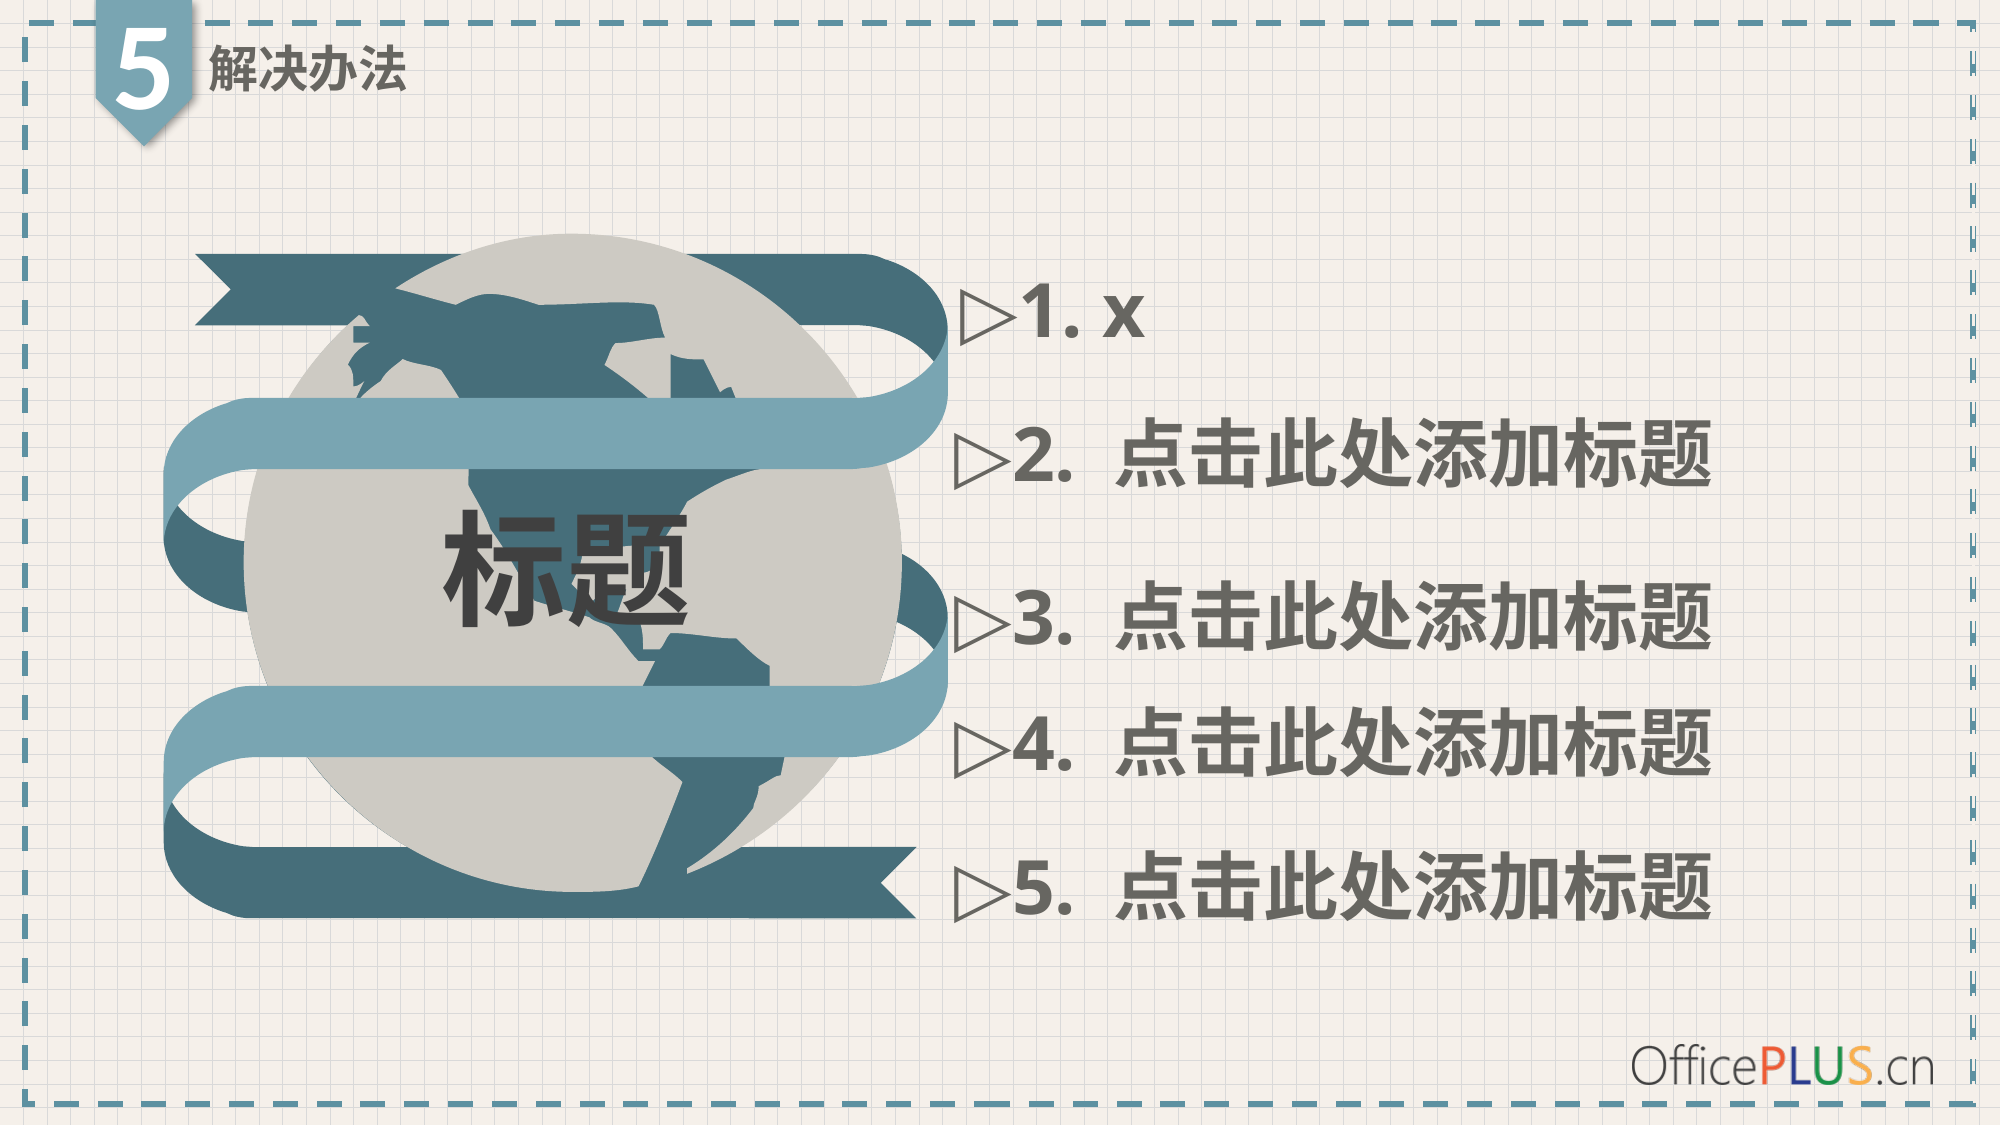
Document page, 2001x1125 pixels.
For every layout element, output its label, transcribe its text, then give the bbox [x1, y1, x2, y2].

text_box ▷2. 点击此处添加标题 [948, 399, 1729, 505]
picture [1632, 1044, 1933, 1085]
text_box 解决办法 [200, 30, 424, 105]
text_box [163, 233, 948, 919]
text_box ▷5. 点击此处添加标题 [939, 832, 1729, 938]
text_box [138, 142, 150, 148]
text_box ▷3. 点击此处添加标题 [948, 562, 1729, 668]
text_box ▷4. 点击此处添加标题 [948, 688, 1729, 793]
text_box 5 [97, 0, 191, 142]
text_box ▷1. x [948, 254, 1161, 360]
